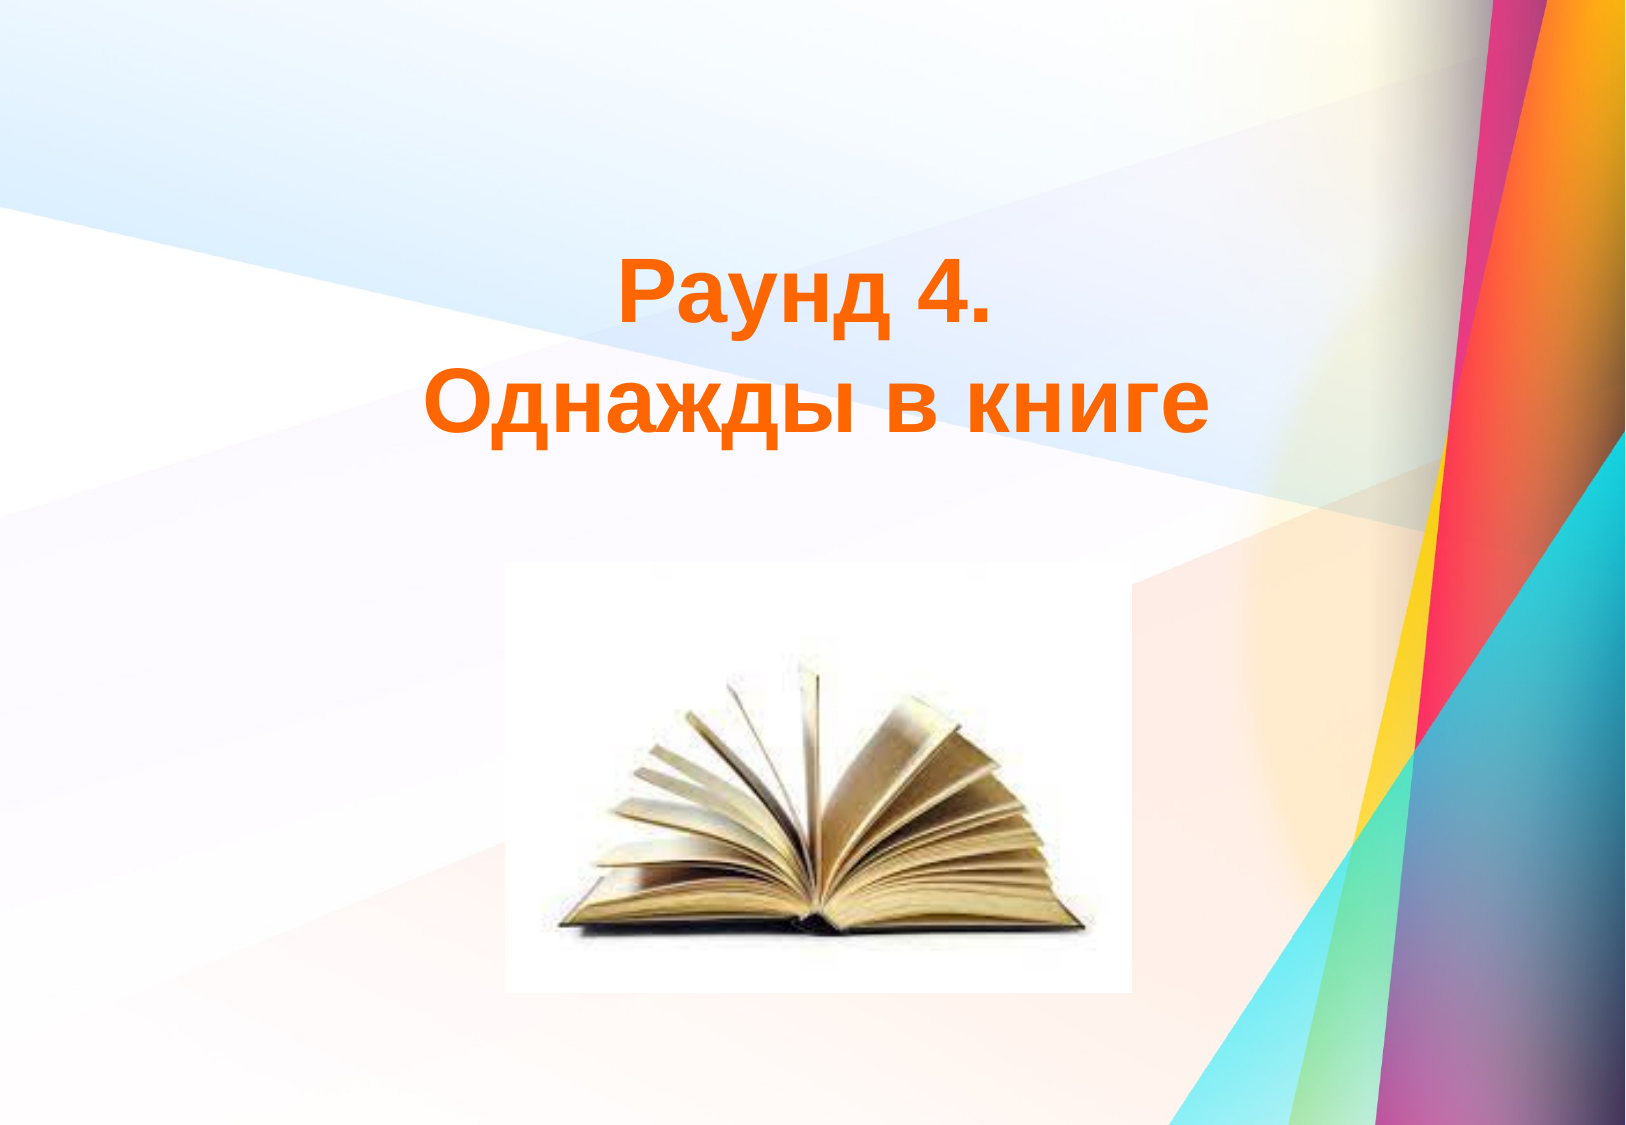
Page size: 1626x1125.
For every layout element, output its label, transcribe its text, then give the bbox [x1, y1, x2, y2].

title Раунд 4. Однажды в книге [127, 220, 1509, 462]
picture [0, 0, 1626, 1125]
